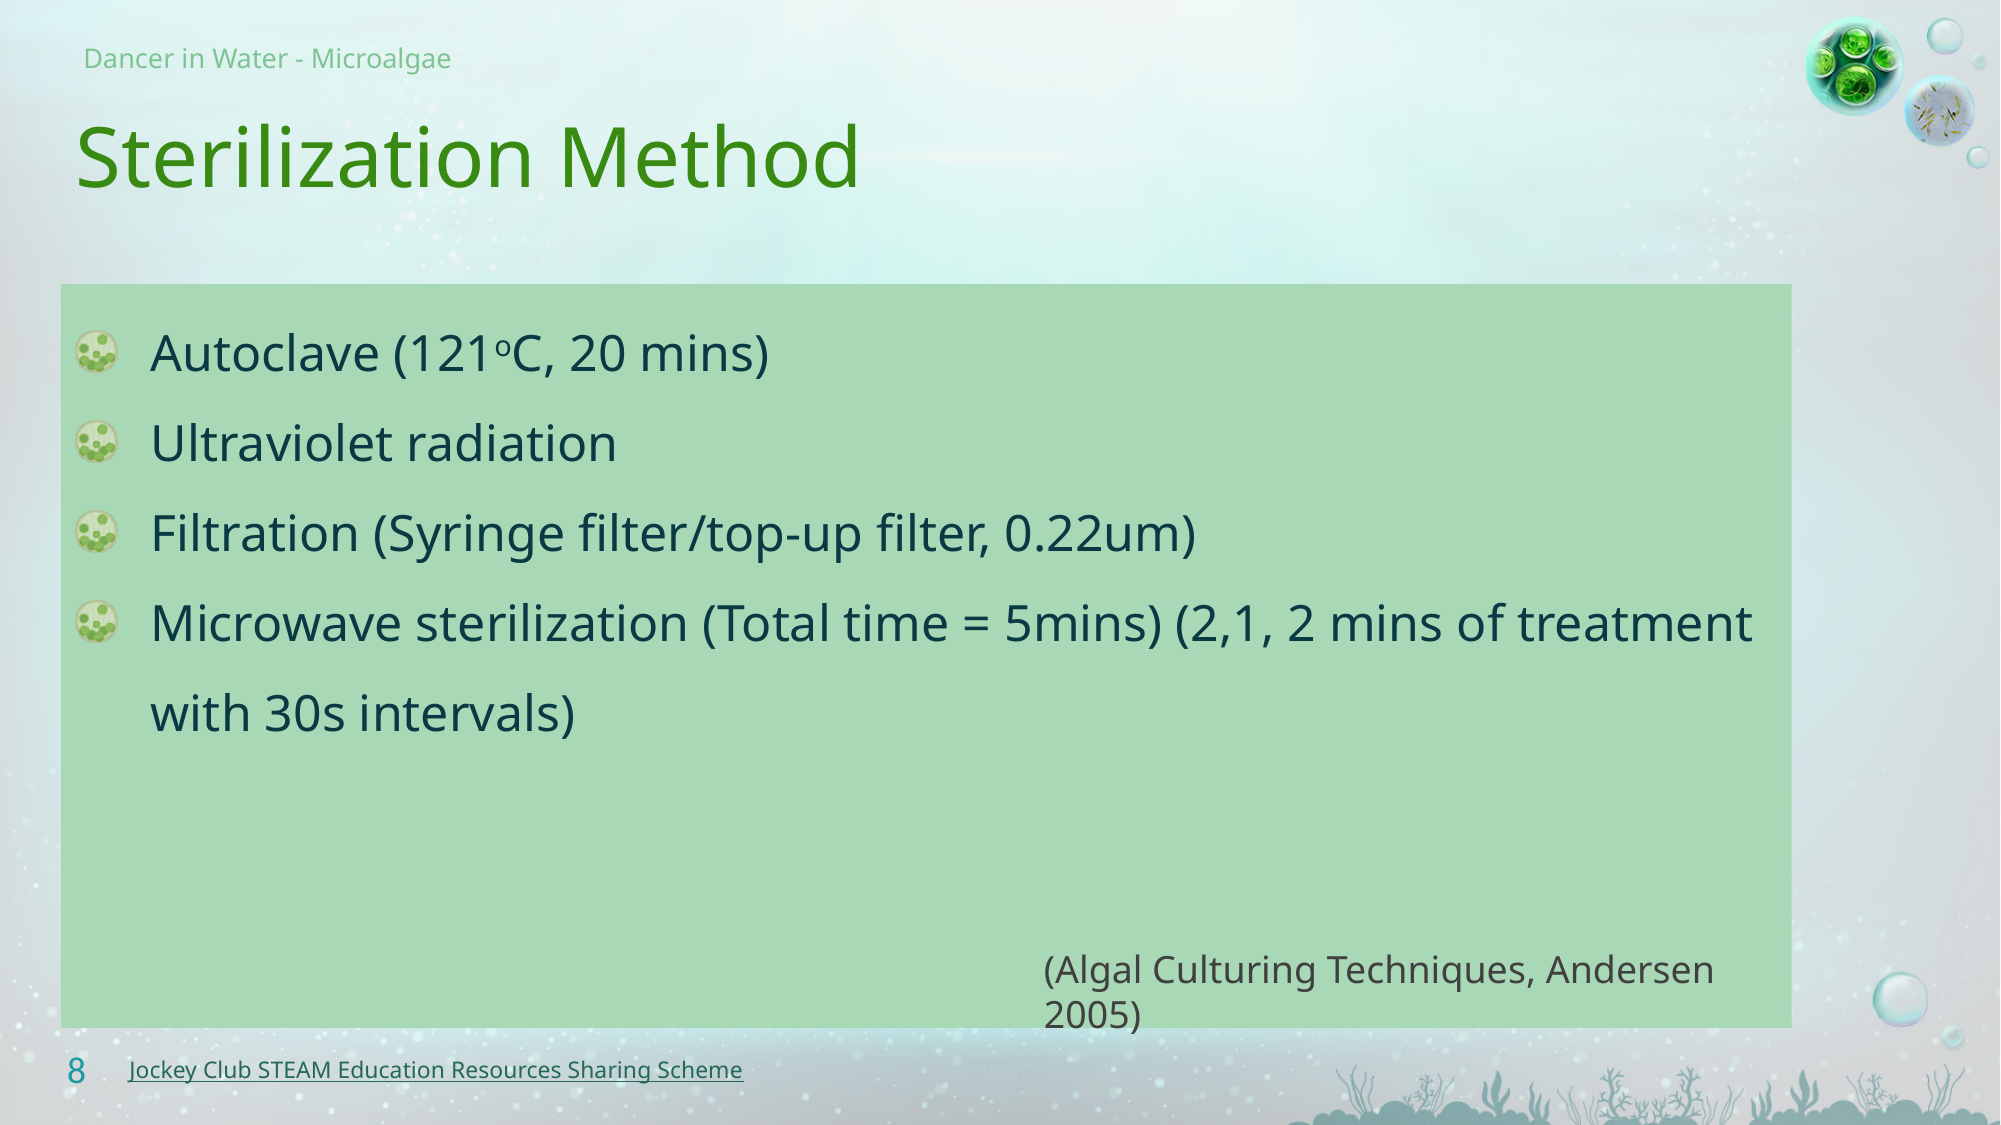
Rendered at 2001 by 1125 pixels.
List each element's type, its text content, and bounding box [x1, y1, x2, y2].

text_box (Algal Culturing Techniques, Andersen 2005) [1029, 938, 1756, 1044]
list Autoclave (121oC, 20 mins) Ultraviolet radiation Filtration (Syringe filter/top-up filter, 0.22um) Microwave sterilization (Total time = 5mins) (2,1, 2 mins of treatment with 30s intervals) [61, 284, 1792, 1028]
slide_number 8 [35, 1038, 118, 1099]
title Sterilization Method [61, 96, 1571, 229]
picture [0, 0, 2001, 1125]
